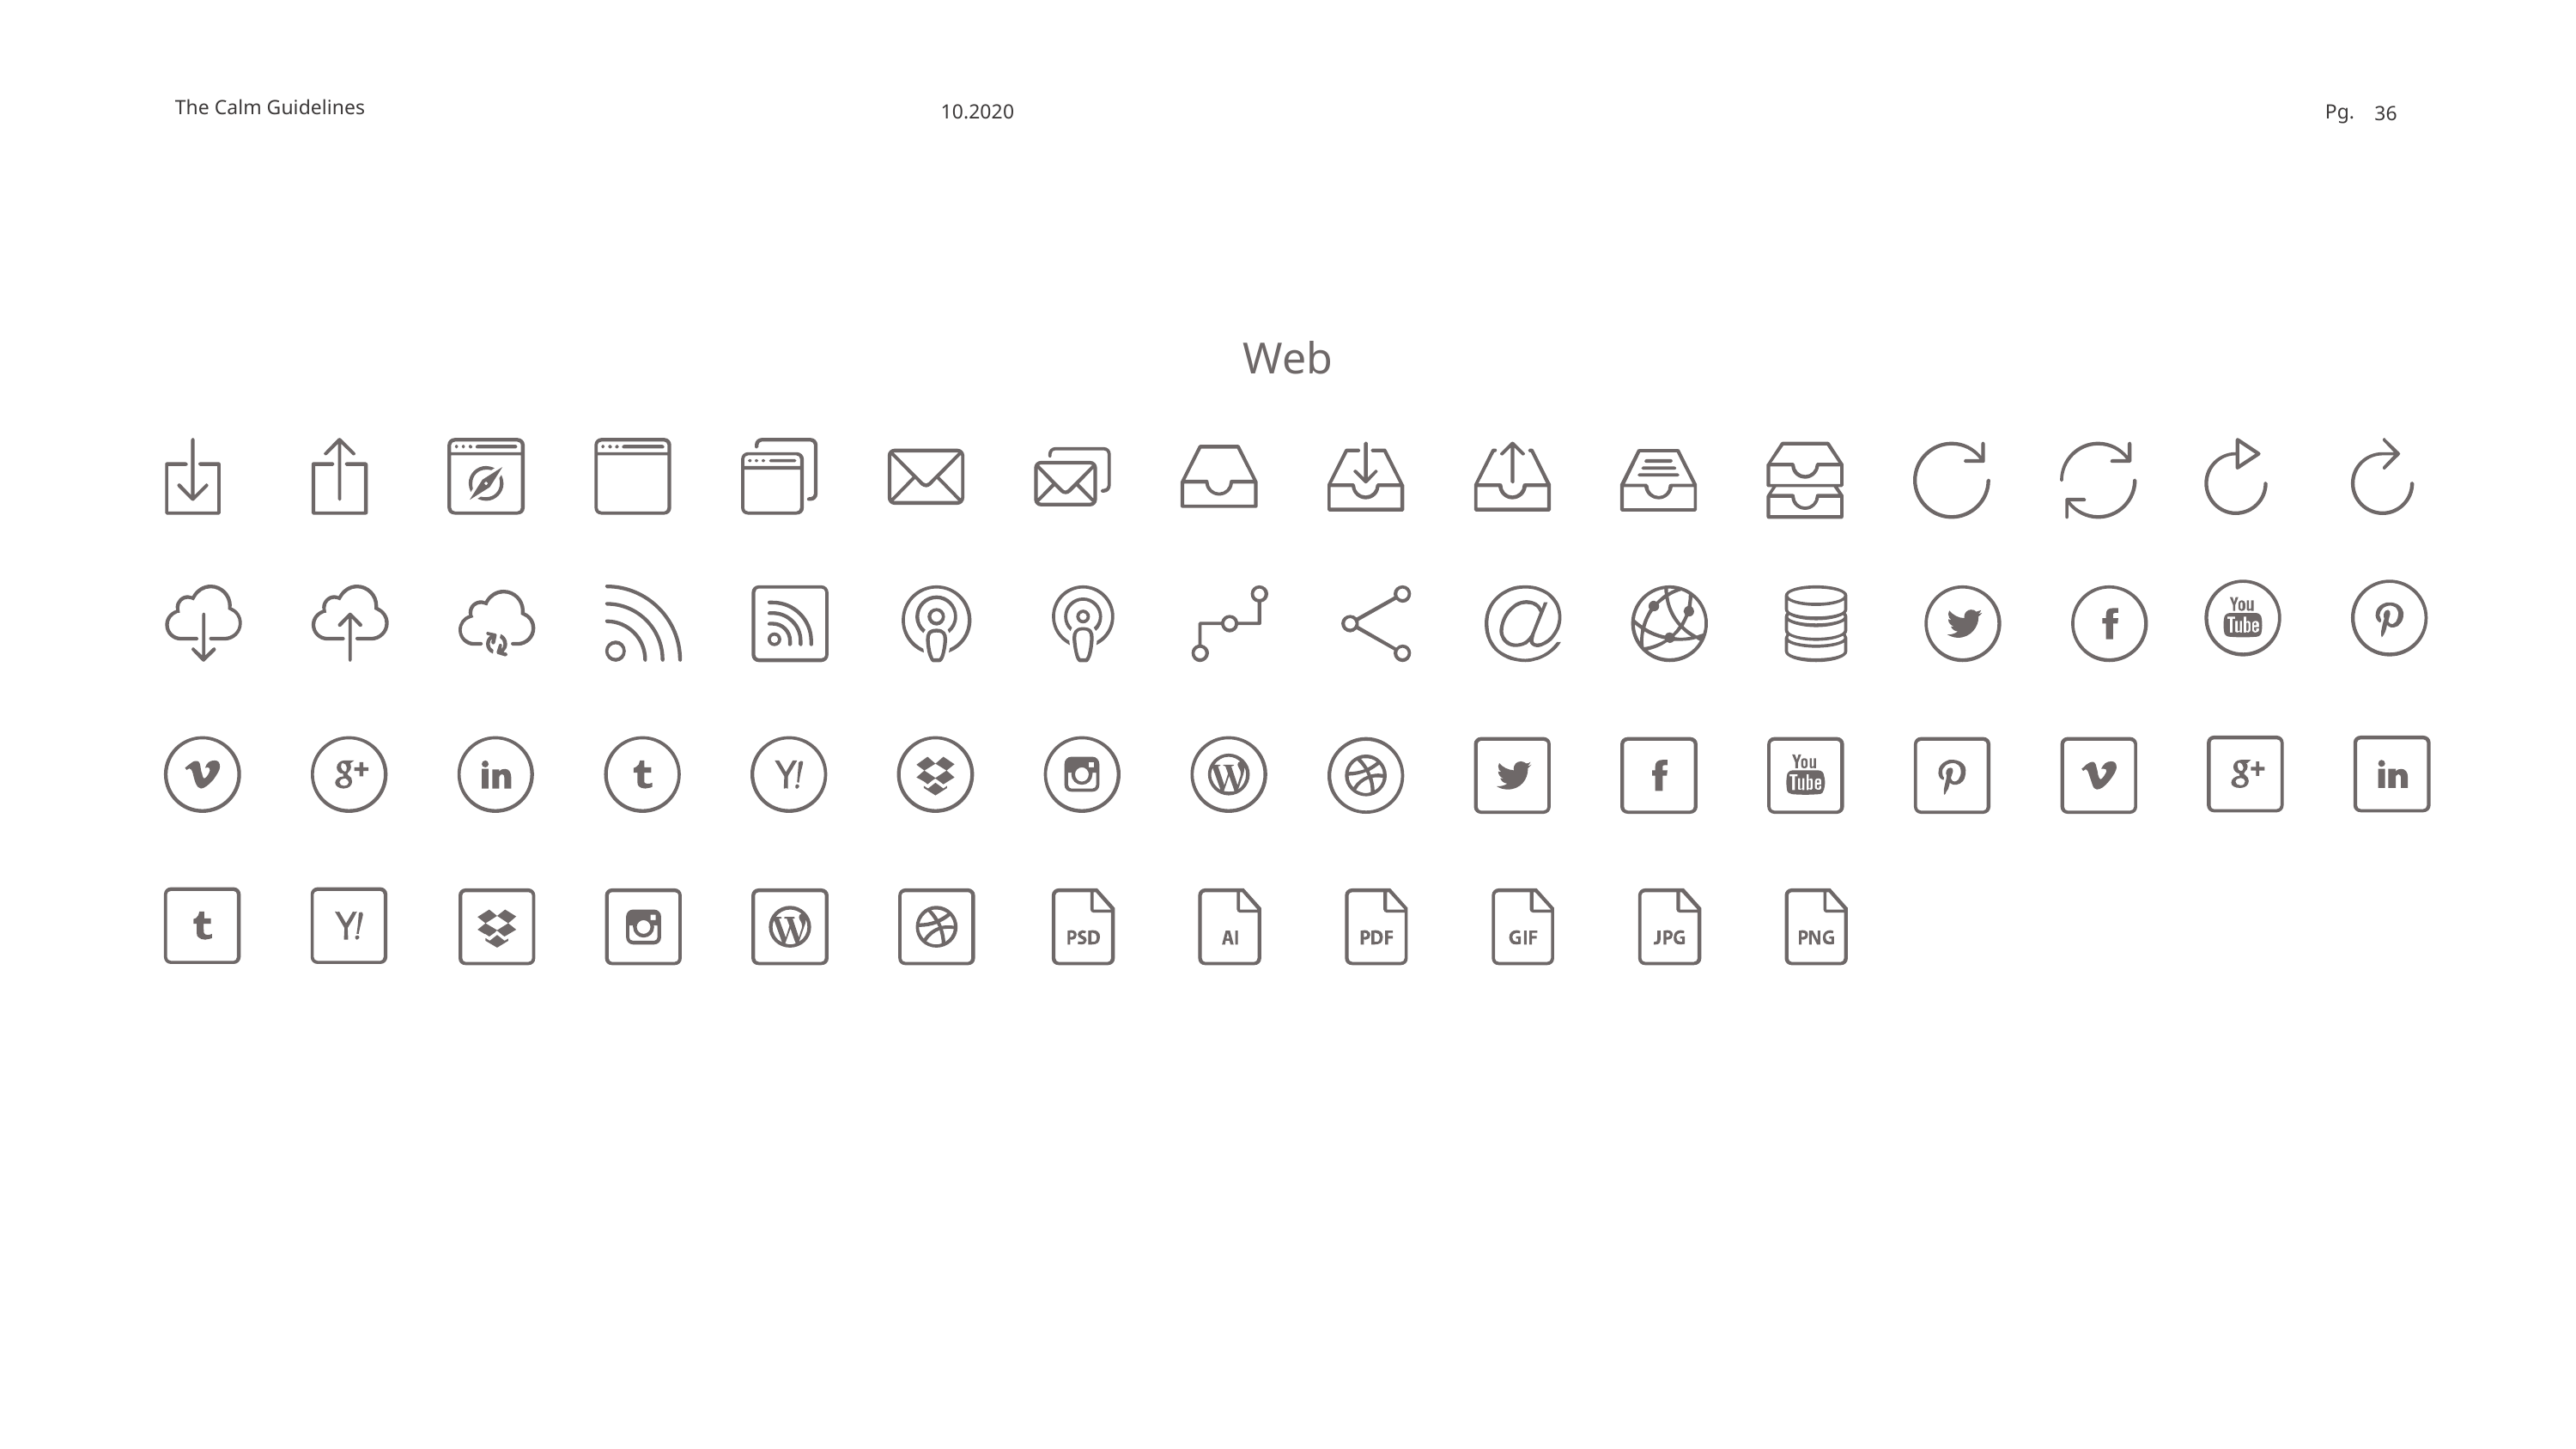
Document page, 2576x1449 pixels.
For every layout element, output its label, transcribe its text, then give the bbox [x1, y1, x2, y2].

text_box [751, 585, 829, 663]
text_box [1051, 888, 1115, 966]
text_box [447, 438, 526, 515]
text_box [165, 462, 221, 515]
text_box [2353, 735, 2431, 813]
text_box [310, 887, 388, 964]
text_box [1637, 888, 1702, 966]
text_box [1048, 446, 1111, 493]
text_box [2204, 579, 2281, 657]
text_box [191, 612, 216, 662]
text_box [750, 736, 828, 813]
text_box [2207, 735, 2284, 813]
text_box [902, 585, 972, 653]
text_box [1492, 888, 1554, 966]
text_box [311, 736, 388, 813]
text_box [2060, 737, 2137, 815]
text_box [605, 585, 683, 662]
text_box [2060, 441, 2132, 482]
text_box [741, 452, 805, 515]
text_box [926, 628, 948, 663]
text_box Web [731, 244, 1845, 390]
text_box [755, 438, 818, 501]
text_box [2350, 438, 2415, 516]
text_box [324, 438, 356, 501]
text_box [1620, 737, 1698, 815]
text_box [1766, 441, 1844, 519]
text_box [1619, 449, 1698, 512]
text_box [1473, 737, 1551, 815]
text_box [887, 448, 965, 506]
text_box [604, 736, 681, 813]
text_box [751, 888, 829, 966]
text_box [1767, 737, 1844, 815]
text_box [1180, 445, 1258, 508]
text_box [605, 888, 682, 966]
text_box [1500, 441, 1525, 484]
text_box [2065, 478, 2137, 519]
text_box [1913, 441, 1990, 519]
text_box [1341, 585, 1412, 663]
text_box [594, 438, 671, 515]
text_box [1631, 585, 1708, 663]
text_box [896, 736, 975, 813]
text_box [311, 462, 368, 515]
text_box [177, 438, 209, 501]
text_box [486, 632, 497, 654]
text_box [496, 634, 507, 657]
text_box [1052, 585, 1115, 646]
text_box [1043, 736, 1121, 813]
text_box [898, 888, 975, 966]
text_box [1924, 585, 2002, 663]
text_box [165, 585, 242, 641]
text_box [1190, 736, 1267, 813]
text_box [311, 585, 389, 641]
text_box [1353, 441, 1378, 484]
text_box [1485, 585, 1562, 663]
text_box [1345, 888, 1408, 966]
text_box [1191, 585, 1269, 663]
text_box [1327, 737, 1405, 815]
text_box [1072, 627, 1094, 663]
text_box [2350, 579, 2428, 657]
text_box [2071, 585, 2148, 663]
text_box [1034, 460, 1097, 506]
text_box [1913, 737, 1991, 815]
text_box [1473, 448, 1552, 512]
text_box [163, 736, 241, 813]
text_box [1327, 448, 1405, 512]
text_box [459, 589, 536, 646]
text_box [1784, 585, 1848, 663]
text_box [163, 887, 241, 964]
text_box [1198, 888, 1261, 966]
text_box [457, 736, 534, 813]
text_box [337, 612, 362, 662]
text_box [2204, 438, 2268, 516]
text_box [1784, 888, 1848, 966]
text_box [459, 888, 536, 966]
